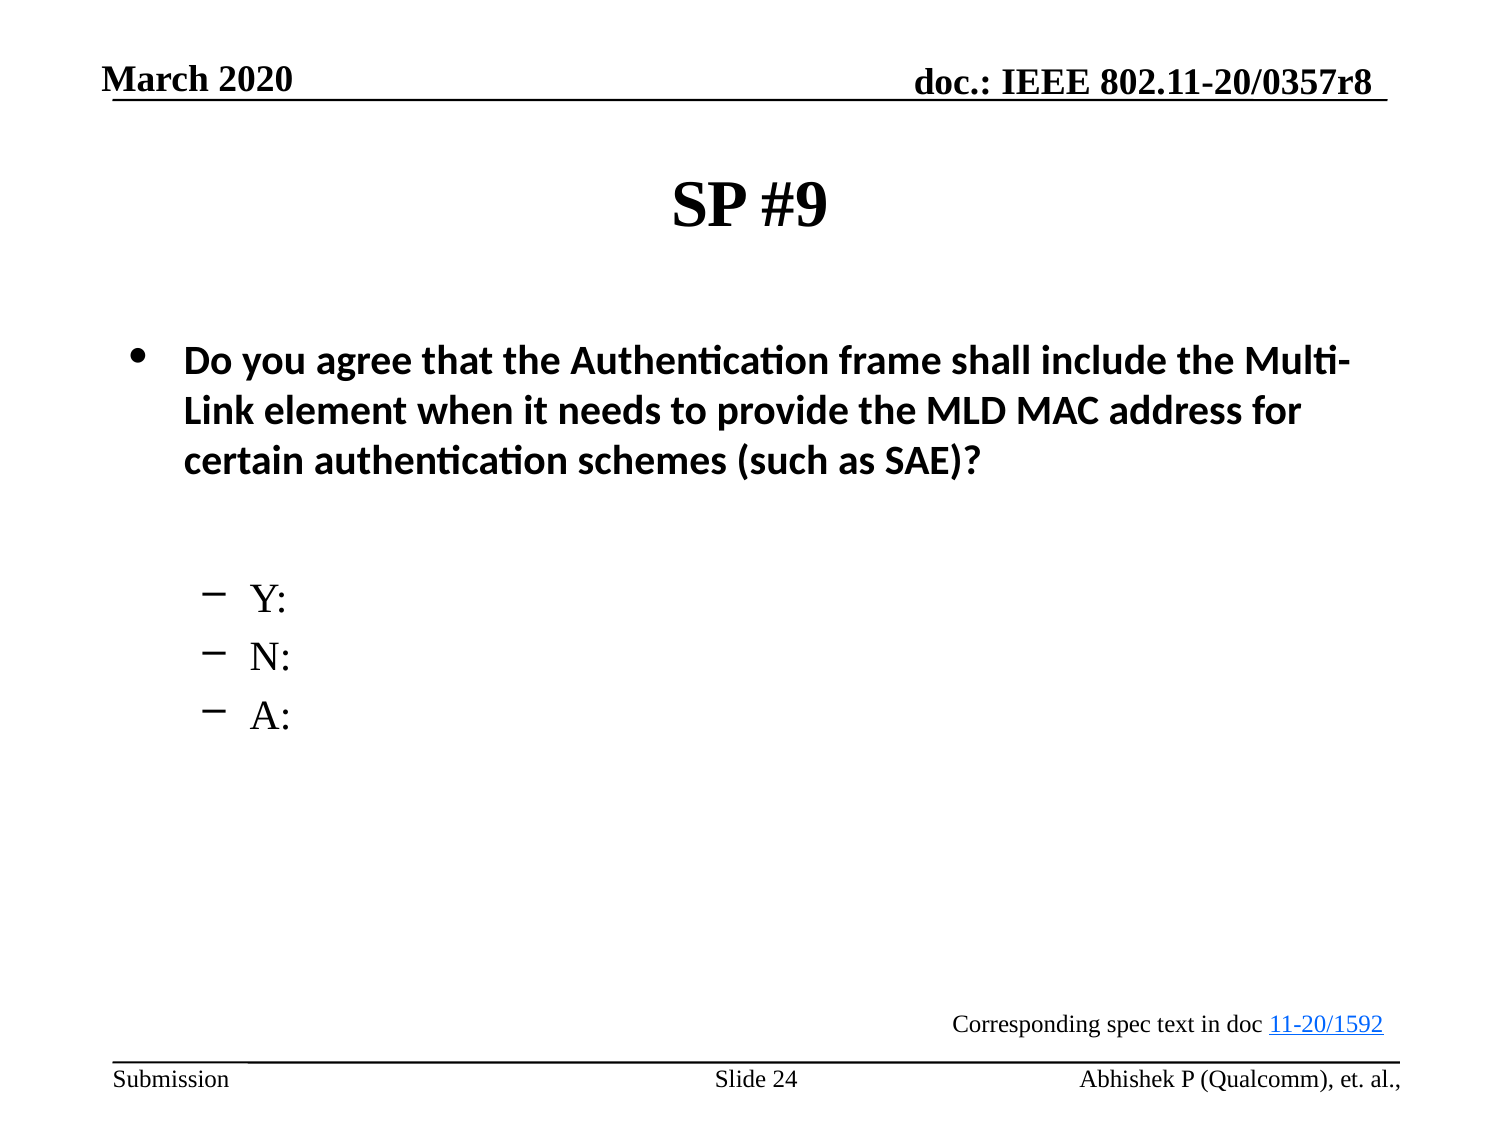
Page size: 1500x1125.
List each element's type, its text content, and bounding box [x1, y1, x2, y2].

footer Abhishek P (Qualcomm), et. al., [949, 1061, 1402, 1093]
list Do you agree that the Authentication frame shall include the Multi-Link element when it needs to provide the MLD MAC address for certain authentication schemes (such as SAE)? Y: N: A: [112, 324, 1402, 1052]
slide_number Slide 24 [712, 1061, 801, 1093]
text_box Corresponding spec text in doc 11-20/1592 [937, 999, 1399, 1045]
title SP #9 [112, 112, 1388, 288]
